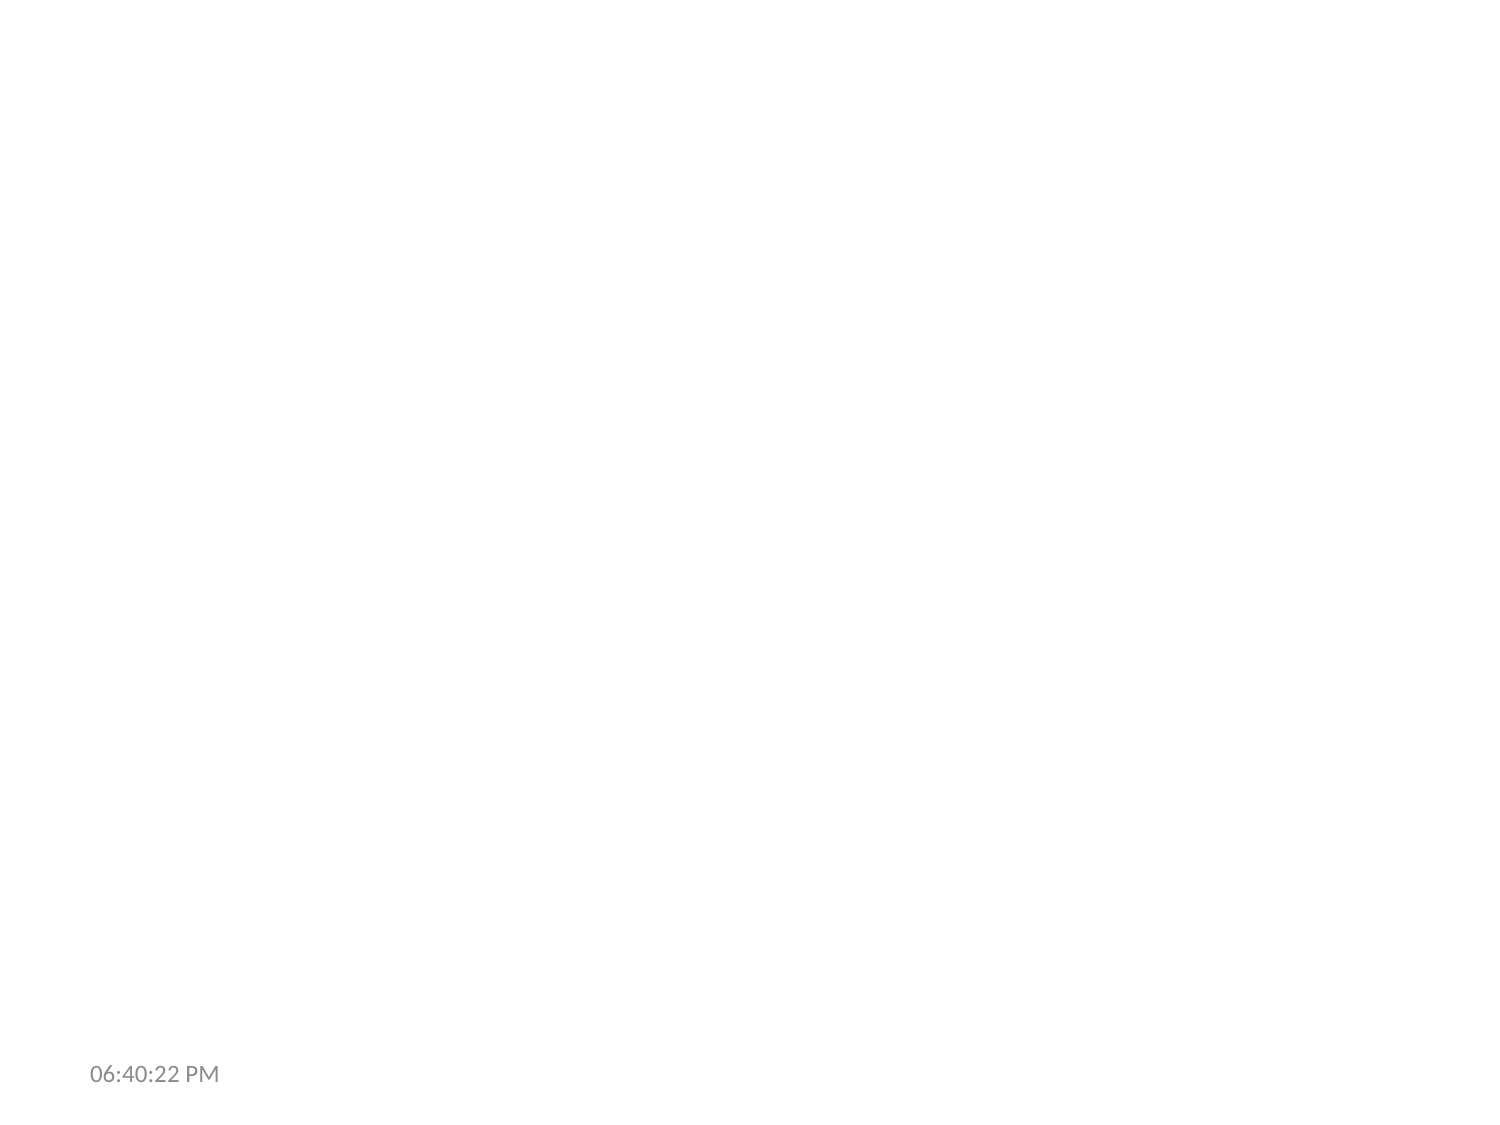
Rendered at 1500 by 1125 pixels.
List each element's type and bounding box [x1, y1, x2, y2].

slide_number [75, 1042, 425, 1103]
